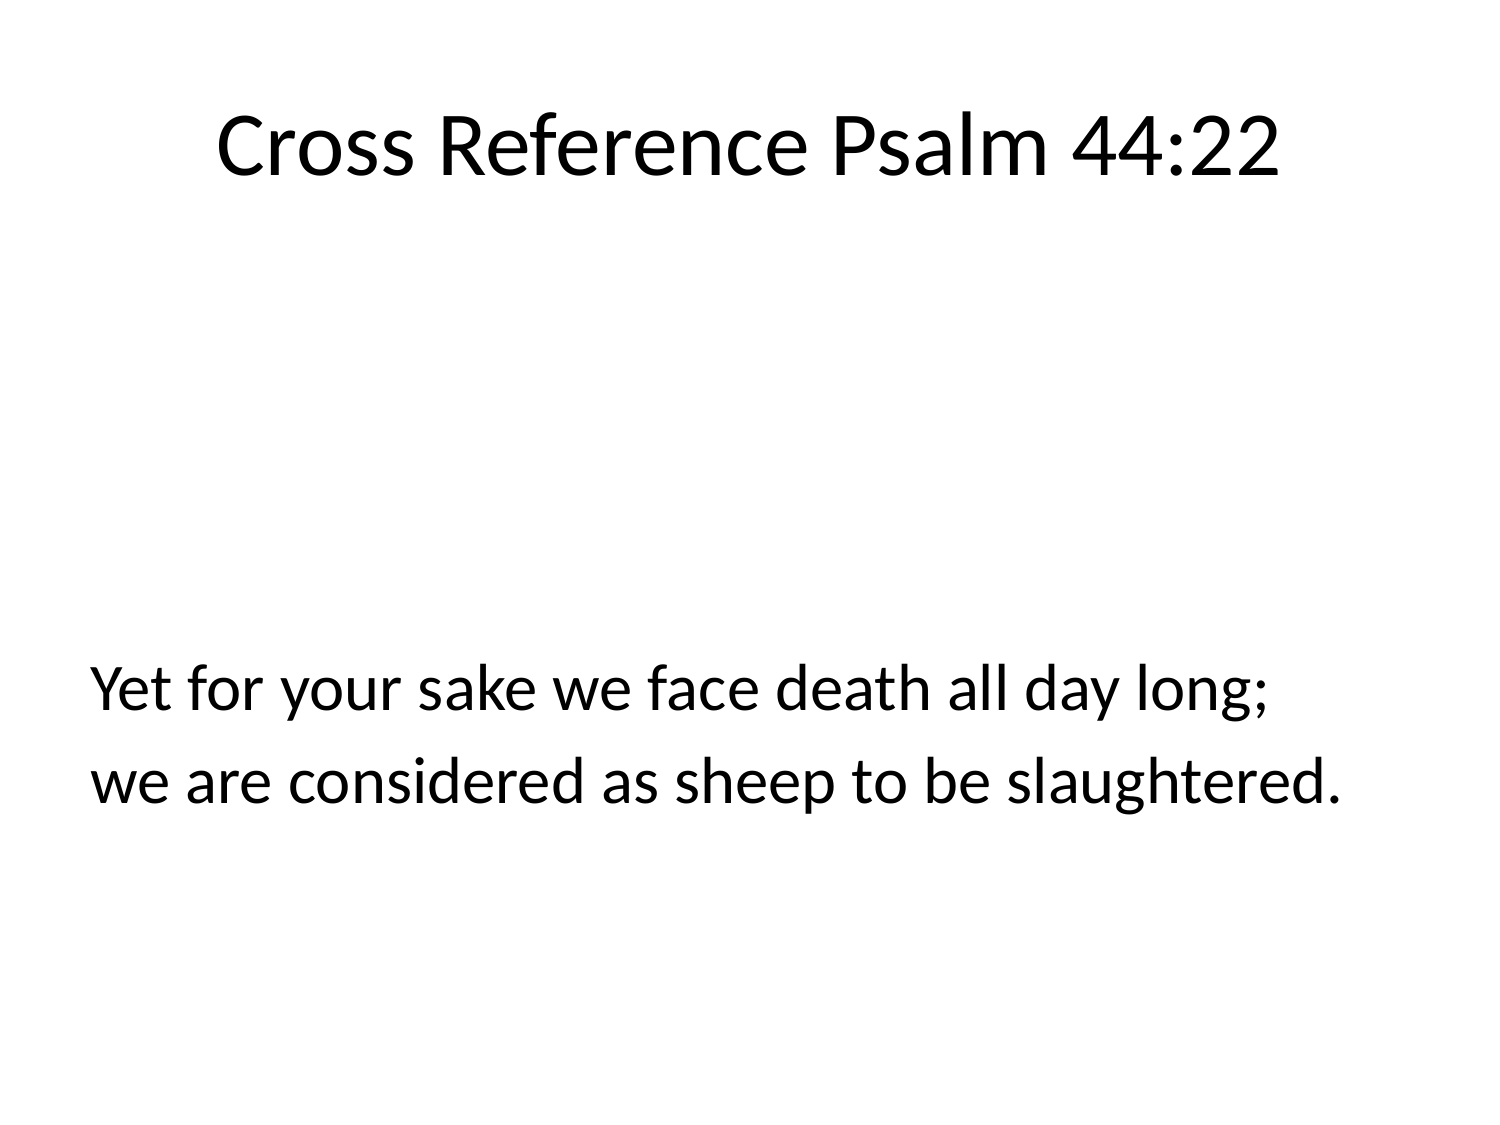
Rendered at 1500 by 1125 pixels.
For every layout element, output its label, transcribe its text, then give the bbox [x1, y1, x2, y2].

title Cross Reference Psalm 44:22 [75, 45, 1425, 233]
list Yet for your sake we face death all day long; we are considered as sheep to be slaughtered. [75, 262, 1425, 1005]
